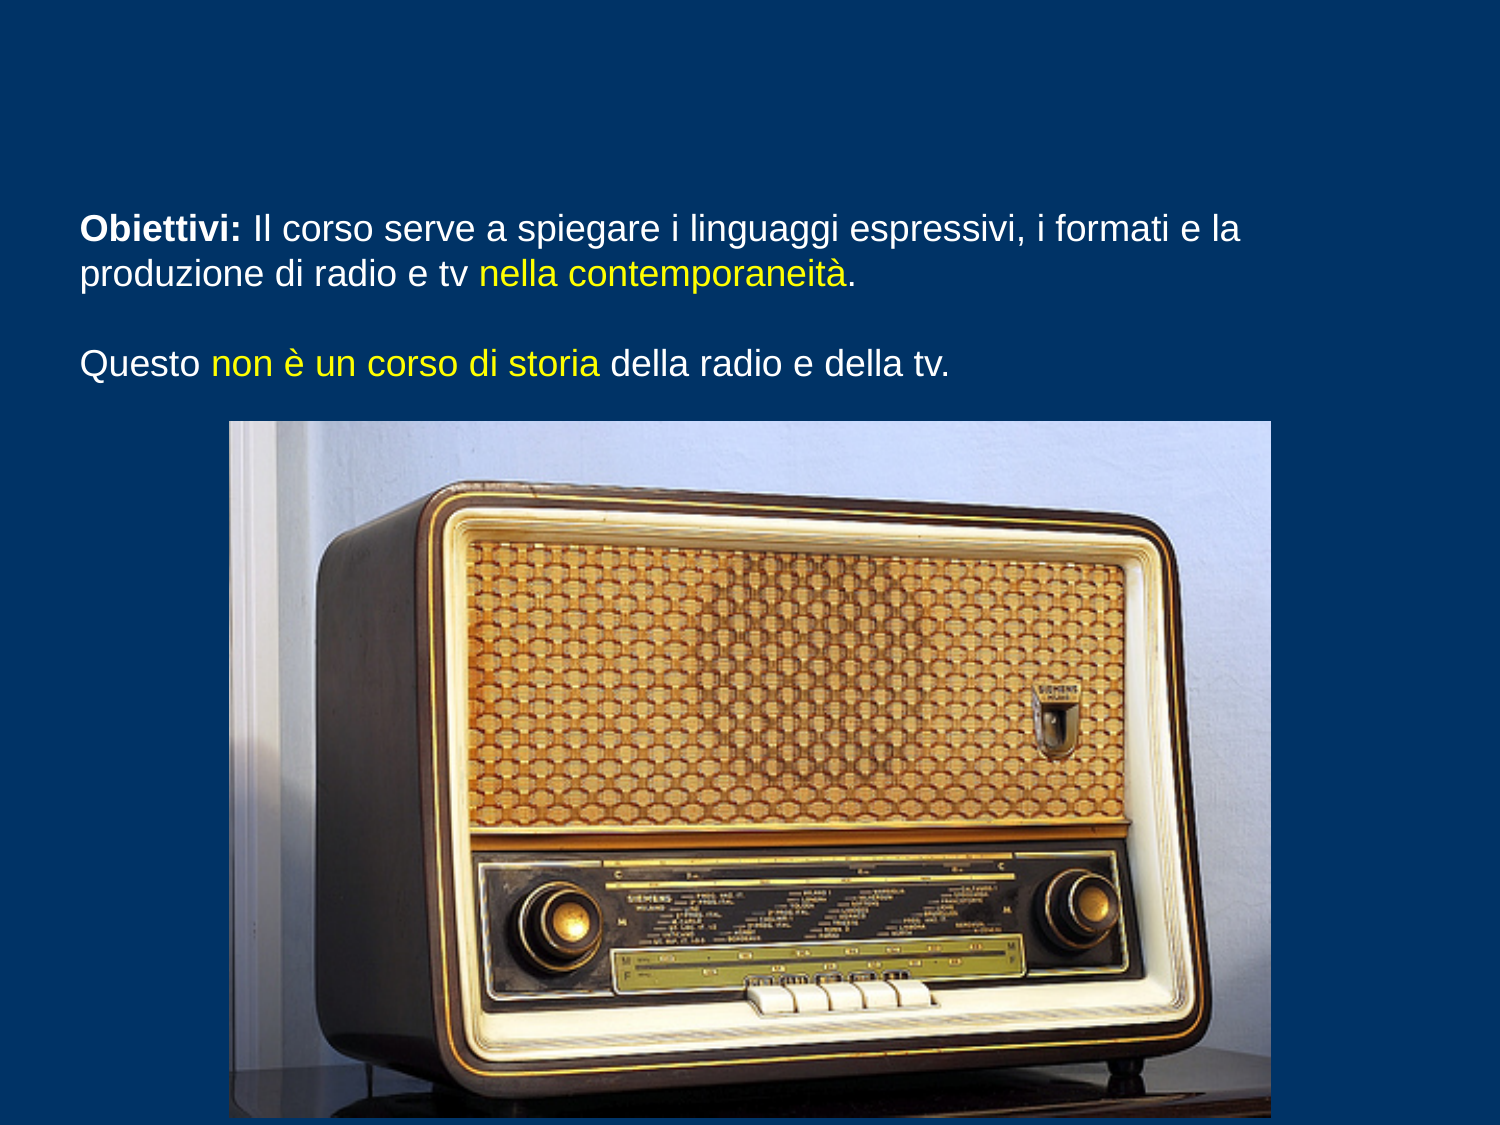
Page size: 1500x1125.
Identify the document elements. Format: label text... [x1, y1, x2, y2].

text_box Obiettivi: Il corso serve a spiegare i linguaggi espressivi, i formati e la produzione di radio e tv nella contemporaneità. Questo non è un corso di storia della radio e della tv. [64, 196, 1447, 391]
picture [228, 421, 1272, 1118]
